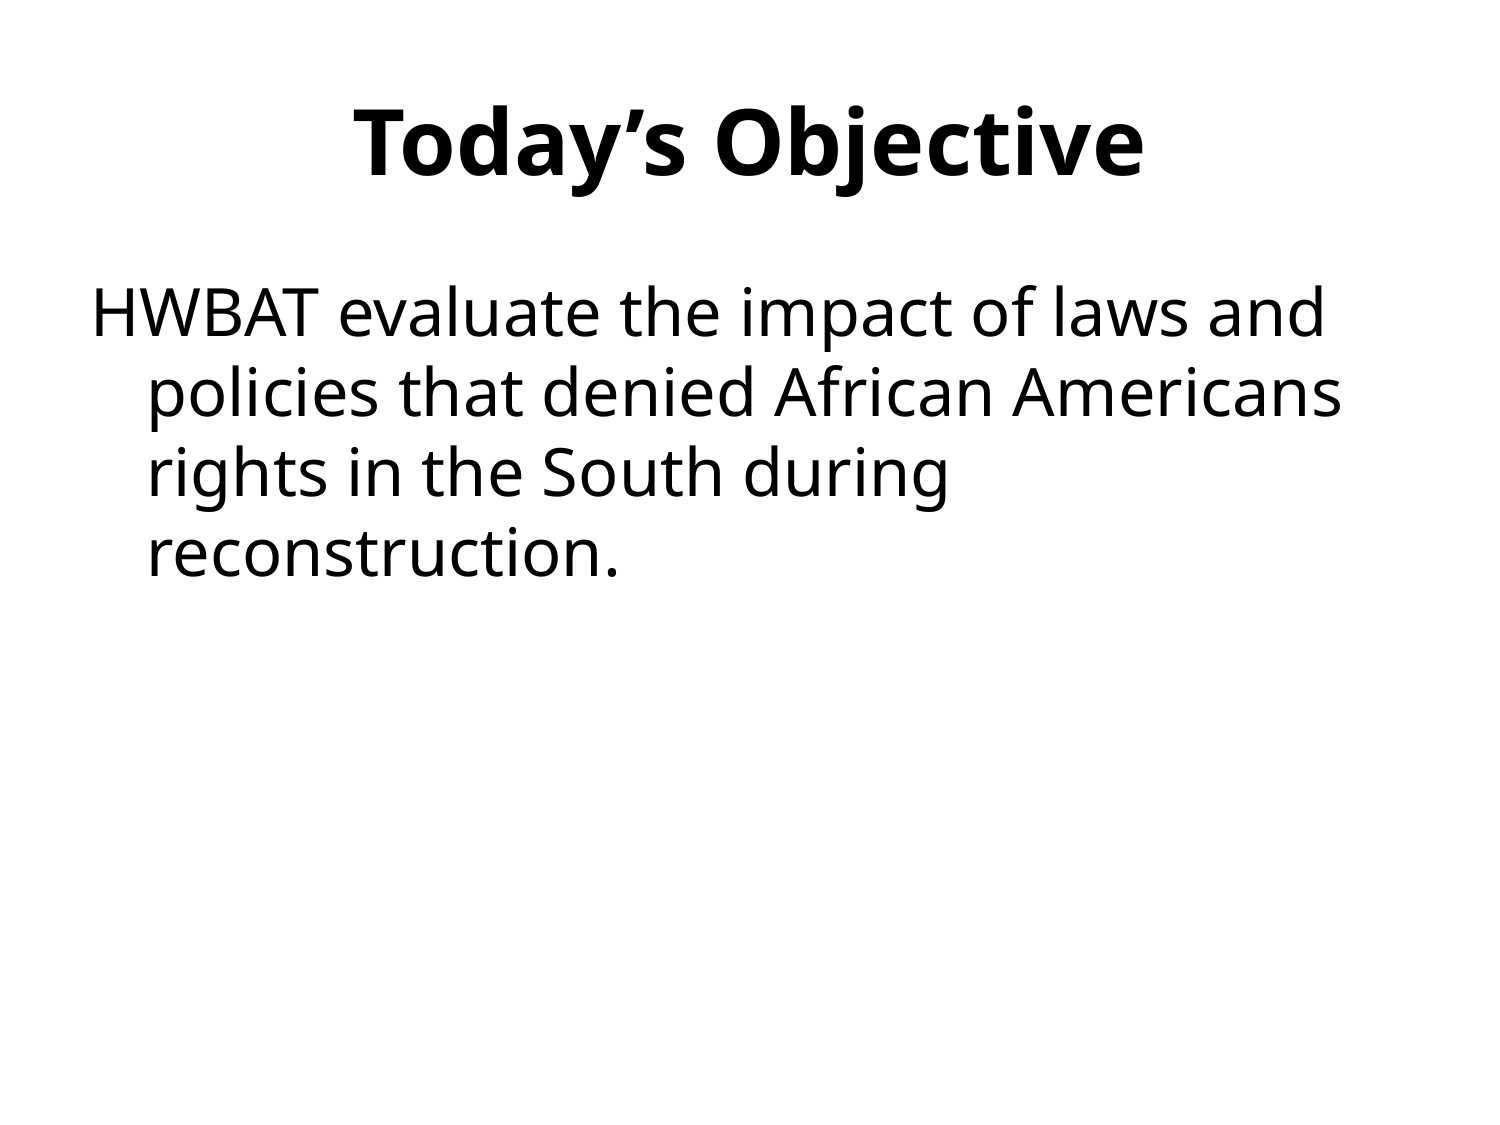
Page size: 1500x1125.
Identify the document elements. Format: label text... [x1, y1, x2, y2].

list HWBAT evaluate the impact of laws and policies that denied African Americans rights in the South during reconstruction. [75, 262, 1425, 1005]
title Today’s Objective [75, 45, 1425, 233]
